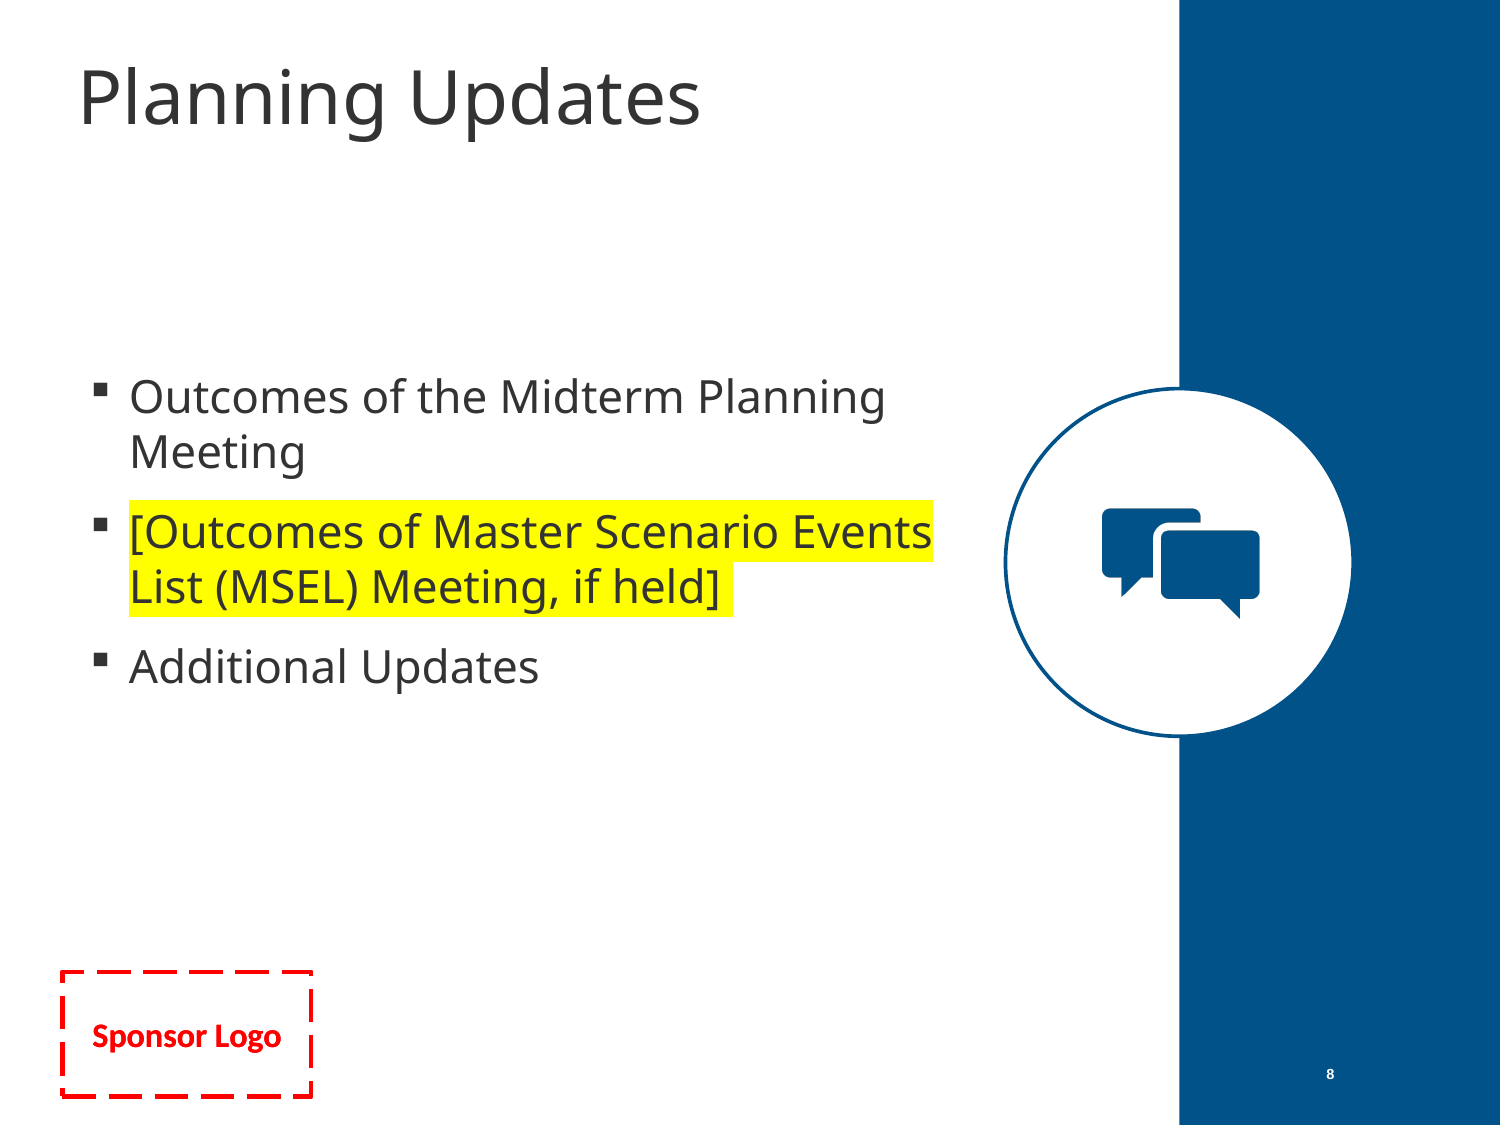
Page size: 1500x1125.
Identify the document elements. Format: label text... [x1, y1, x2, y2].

text_box [1003, 386, 1356, 739]
slide_number 8 [1242, 1052, 1368, 1098]
picture [1086, 469, 1275, 658]
list Outcomes of the Midterm Planning Meeting [Outcomes of Master Scenario Events List (MSEL) Meeting, if held] Additional Updates [75, 324, 1006, 737]
text_box [1177, 0, 1500, 1125]
title Planning Updates [62, 12, 1045, 176]
